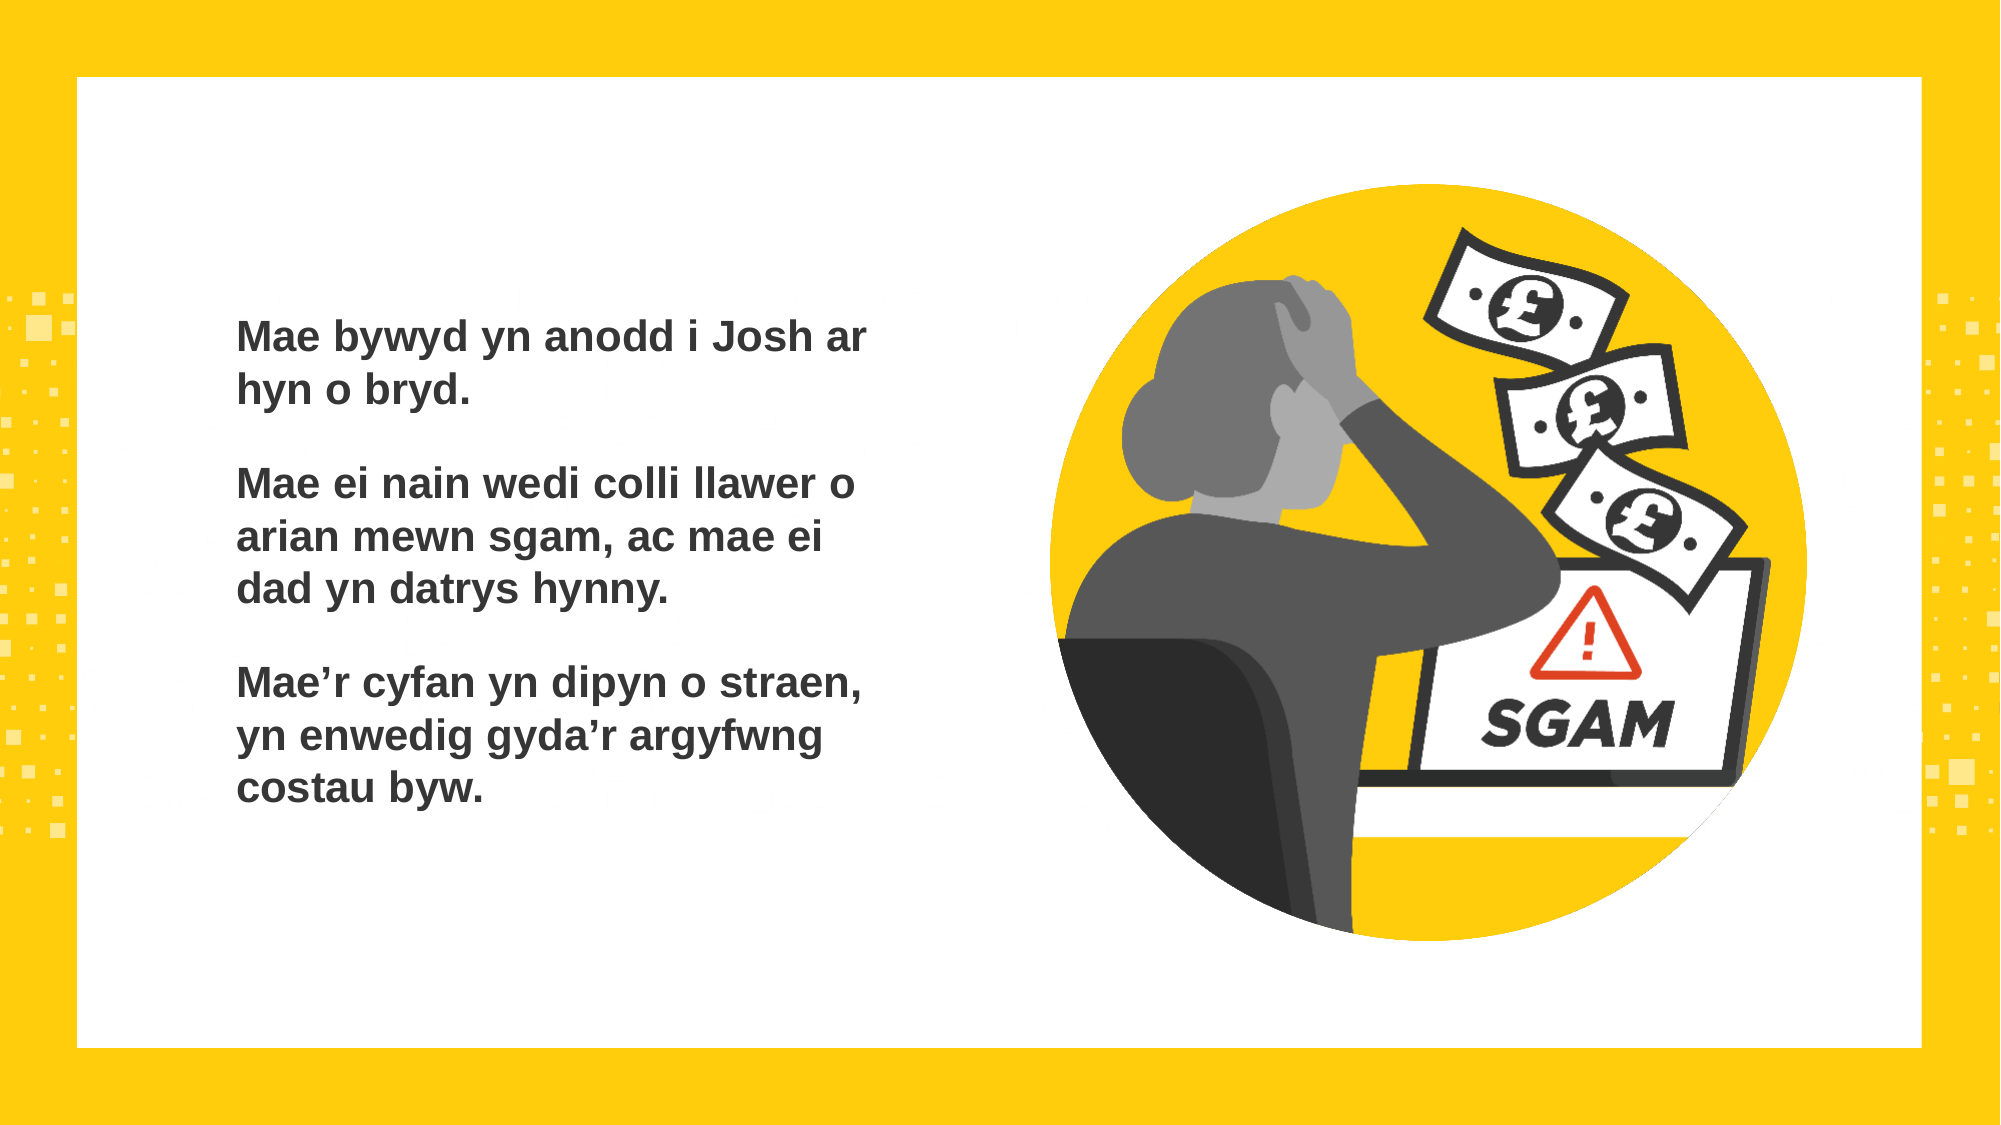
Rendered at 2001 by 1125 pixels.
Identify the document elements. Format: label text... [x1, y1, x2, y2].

text_box Mae bywyd yn anodd i Josh ar hyn o bryd. Mae ei nain wedi colli llawer o arian mewn sgam, ac mae ei dad yn datrys hynny. Mae’r cyfan yn dipyn o straen, yn enwedig gyda’r argyfwng costau byw. [221, 300, 902, 819]
picture [1050, 184, 1807, 941]
